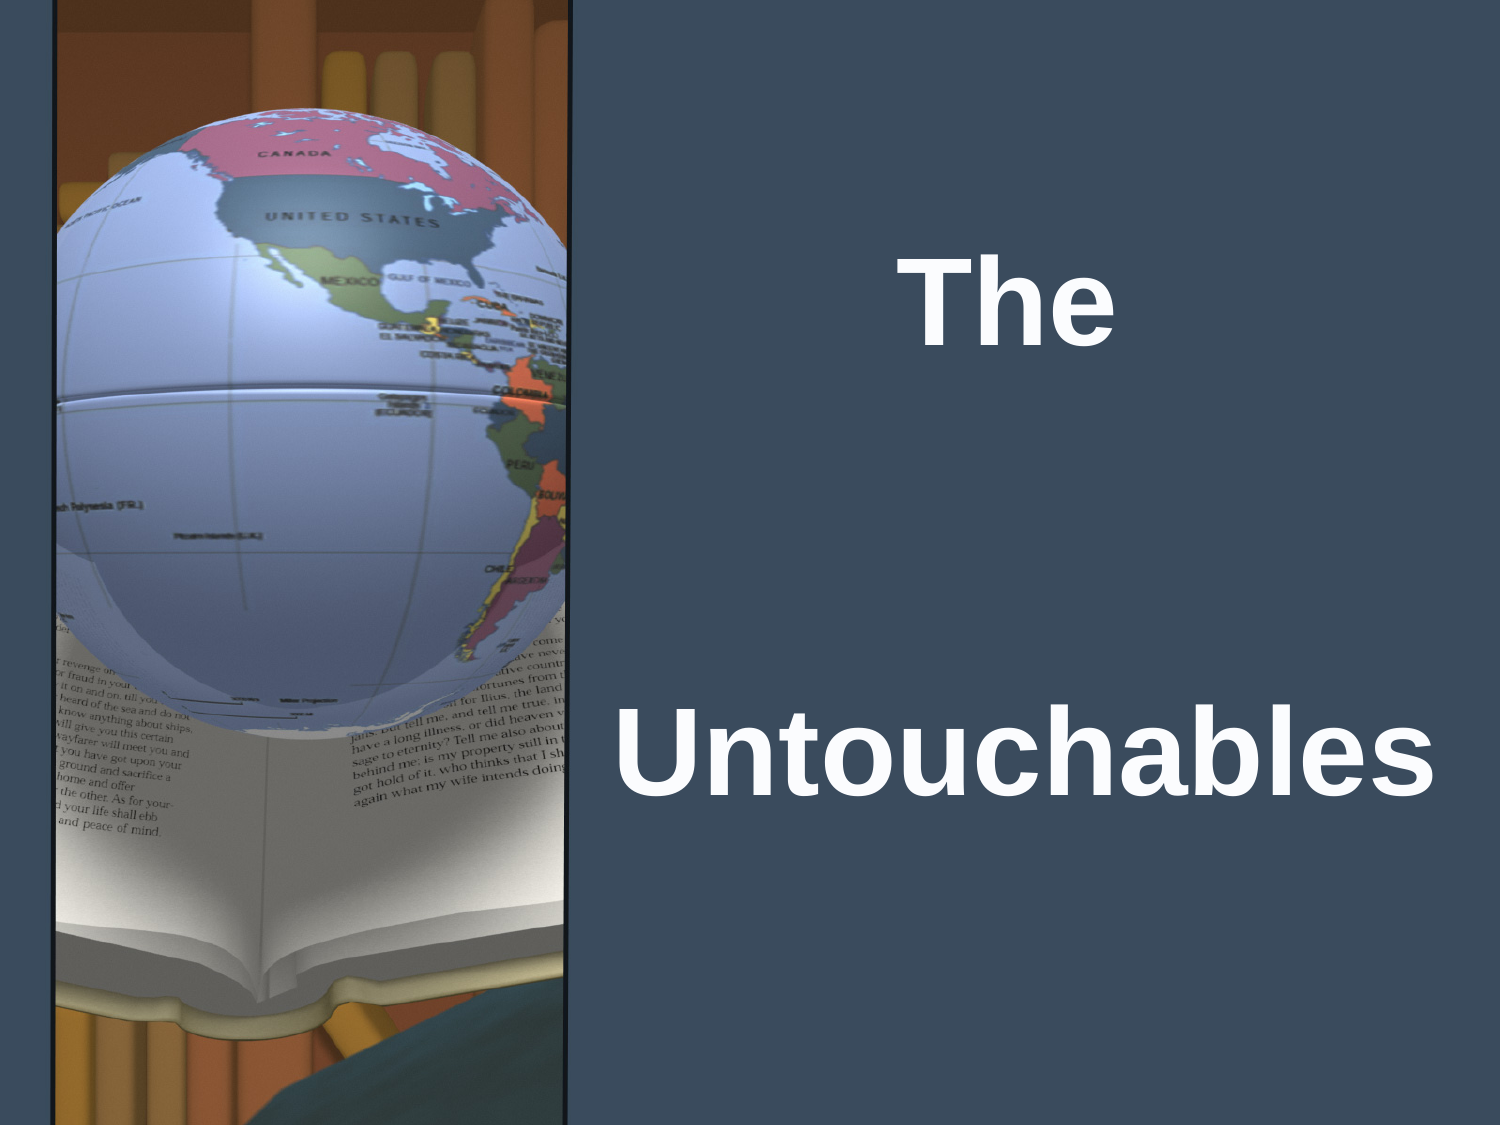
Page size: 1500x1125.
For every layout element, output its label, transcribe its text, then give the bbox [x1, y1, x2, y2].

text_box The Untouchables [562, 62, 1488, 828]
picture [0, 0, 1500, 1125]
